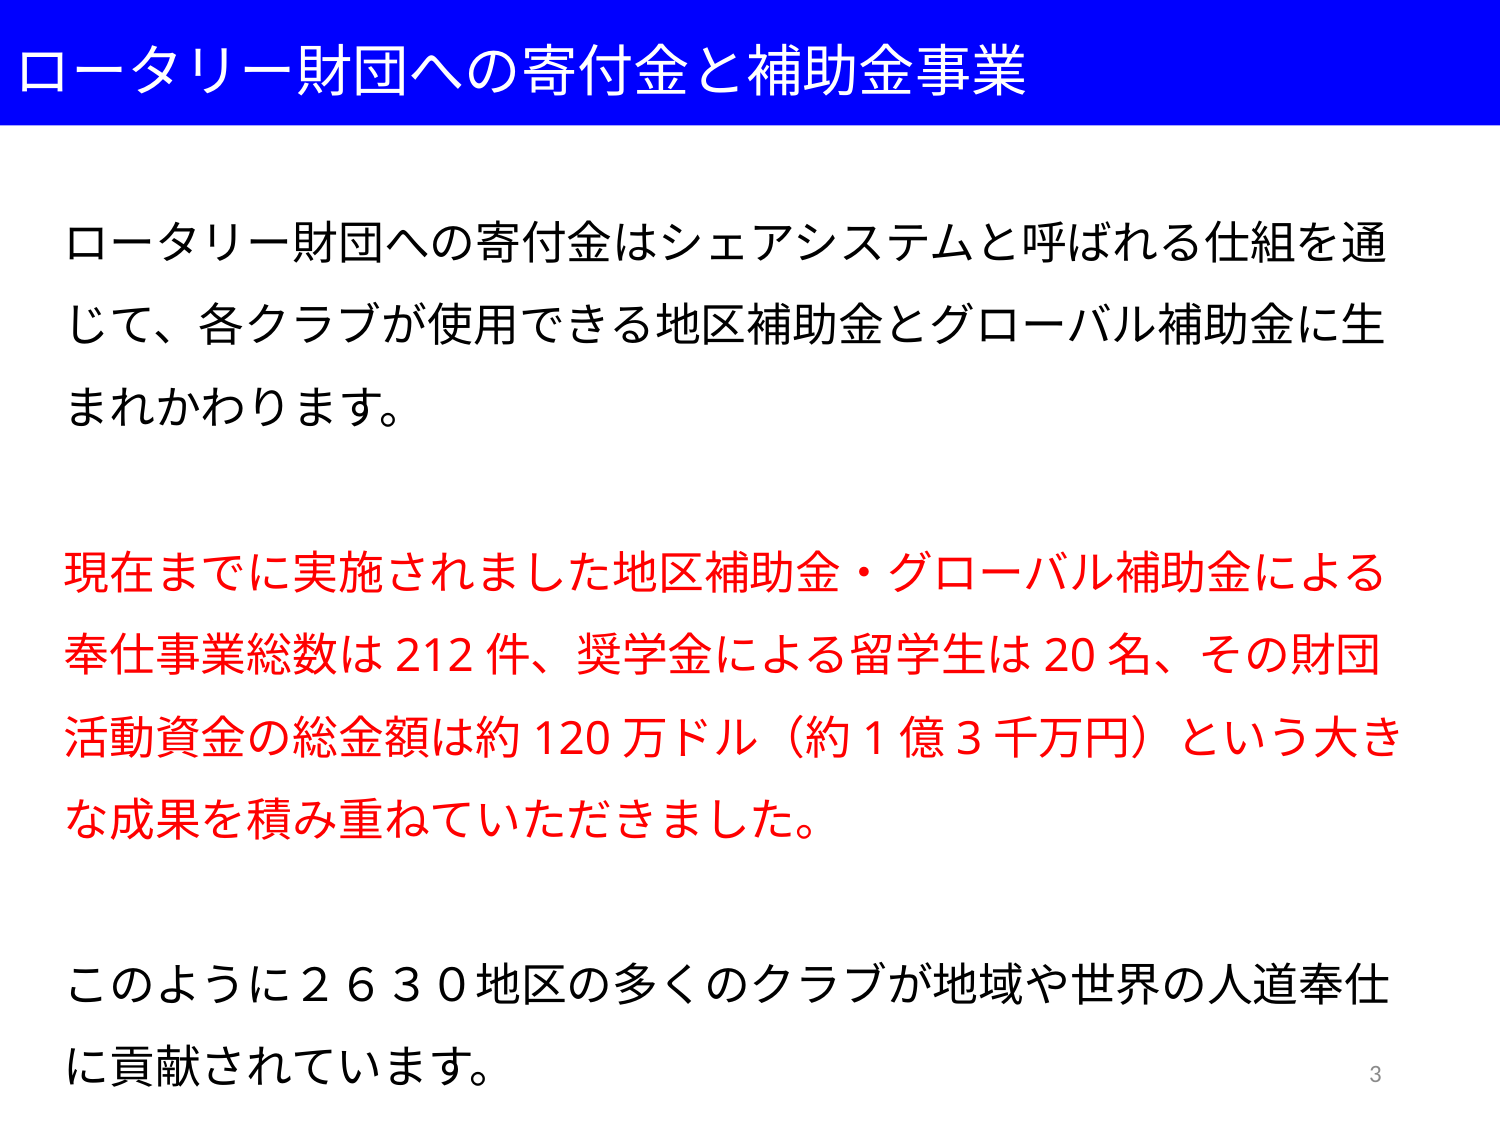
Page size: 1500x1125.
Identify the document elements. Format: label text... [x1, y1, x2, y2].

text_box [32, 325, 1468, 976]
text_box ロータリー財団への寄付金はシェアシステムと呼ばれる仕組を通じて、各クラブが使用できる地区補助金とグローバル補助金に生まれかわります。 現在までに実施されました地区補助金・グローバル補助金による奉仕事業総数は212件、奨学金による留学生は20名、その財団活動資金の総金額は約120万ドル（約1億3千万円）という大きな成果を積み重ねていただきました。 このように２６３０地区の多くのクラブが地域や世界の人道奉仕に貢献されています。 [49, 178, 1439, 740]
text_box [0, 0, 1500, 126]
text_box ロータリー財団への寄付金と補助金事業 [0, 27, 1413, 111]
slide_number 3 [1059, 1042, 1397, 1103]
